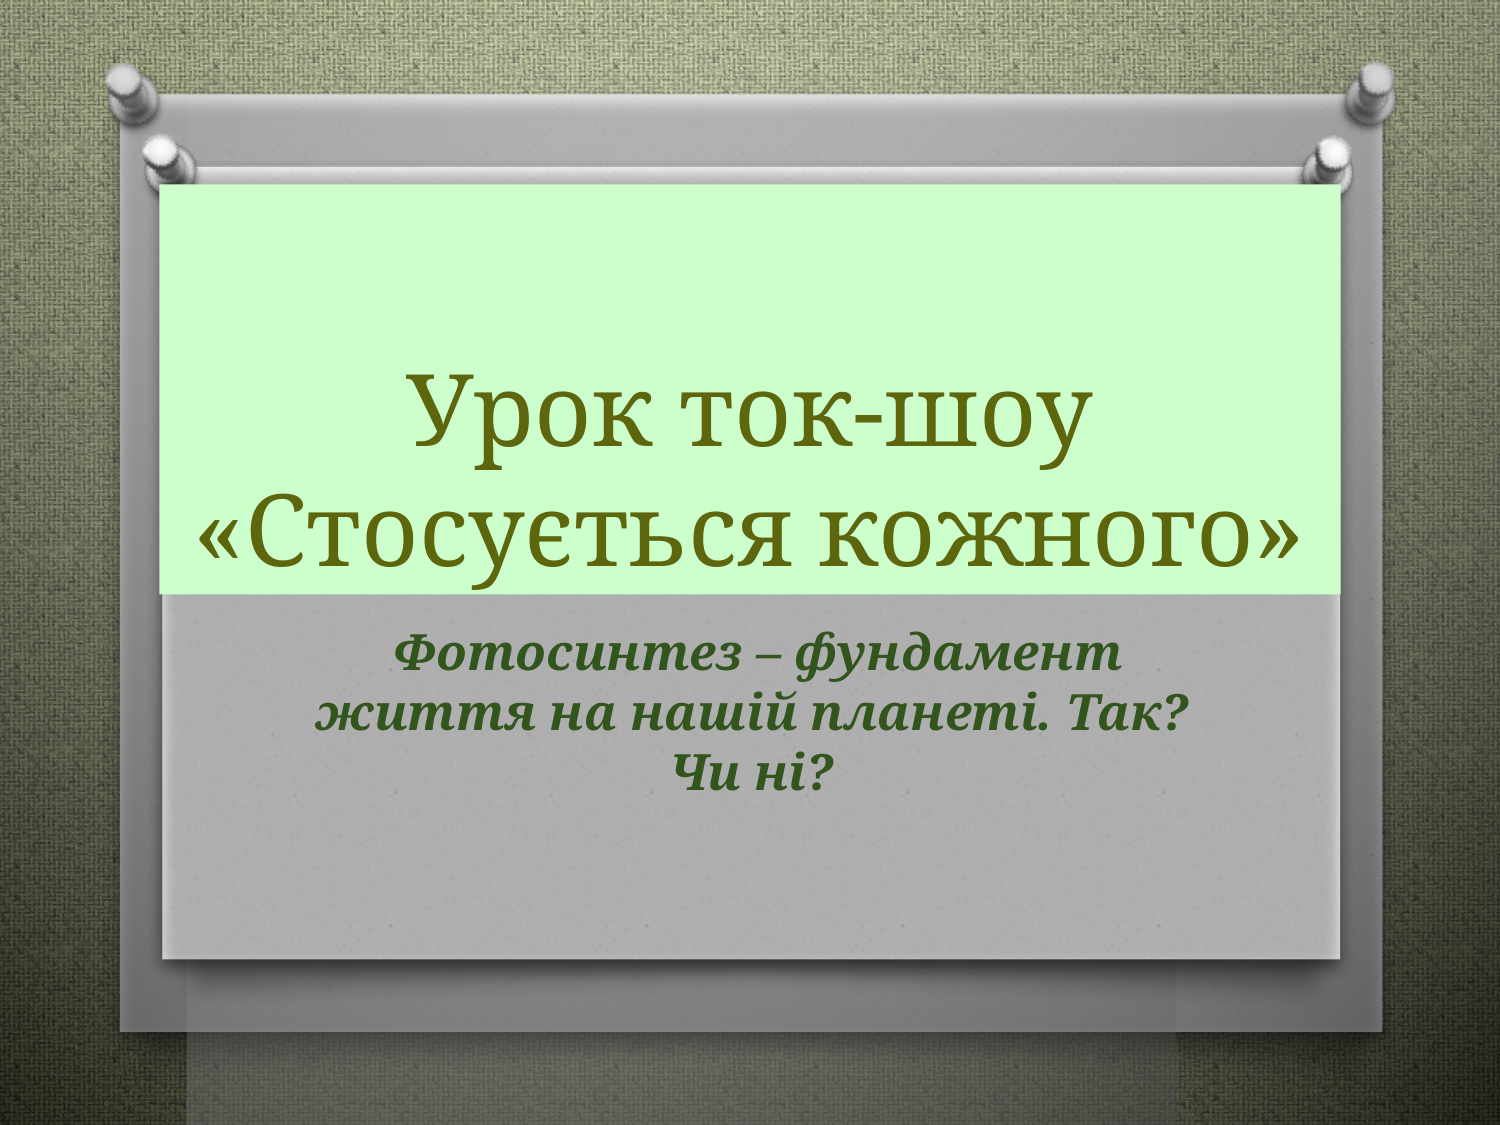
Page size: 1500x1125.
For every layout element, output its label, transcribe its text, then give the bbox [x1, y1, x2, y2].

title Урок ток-шоу «Стосується кожного» [159, 184, 1341, 595]
picture [1275, 109, 1394, 216]
subtitle Фотосинтез – фундамент життя на нашій планеті. Так? Чи ні? [283, 612, 1221, 863]
picture [111, 100, 235, 207]
